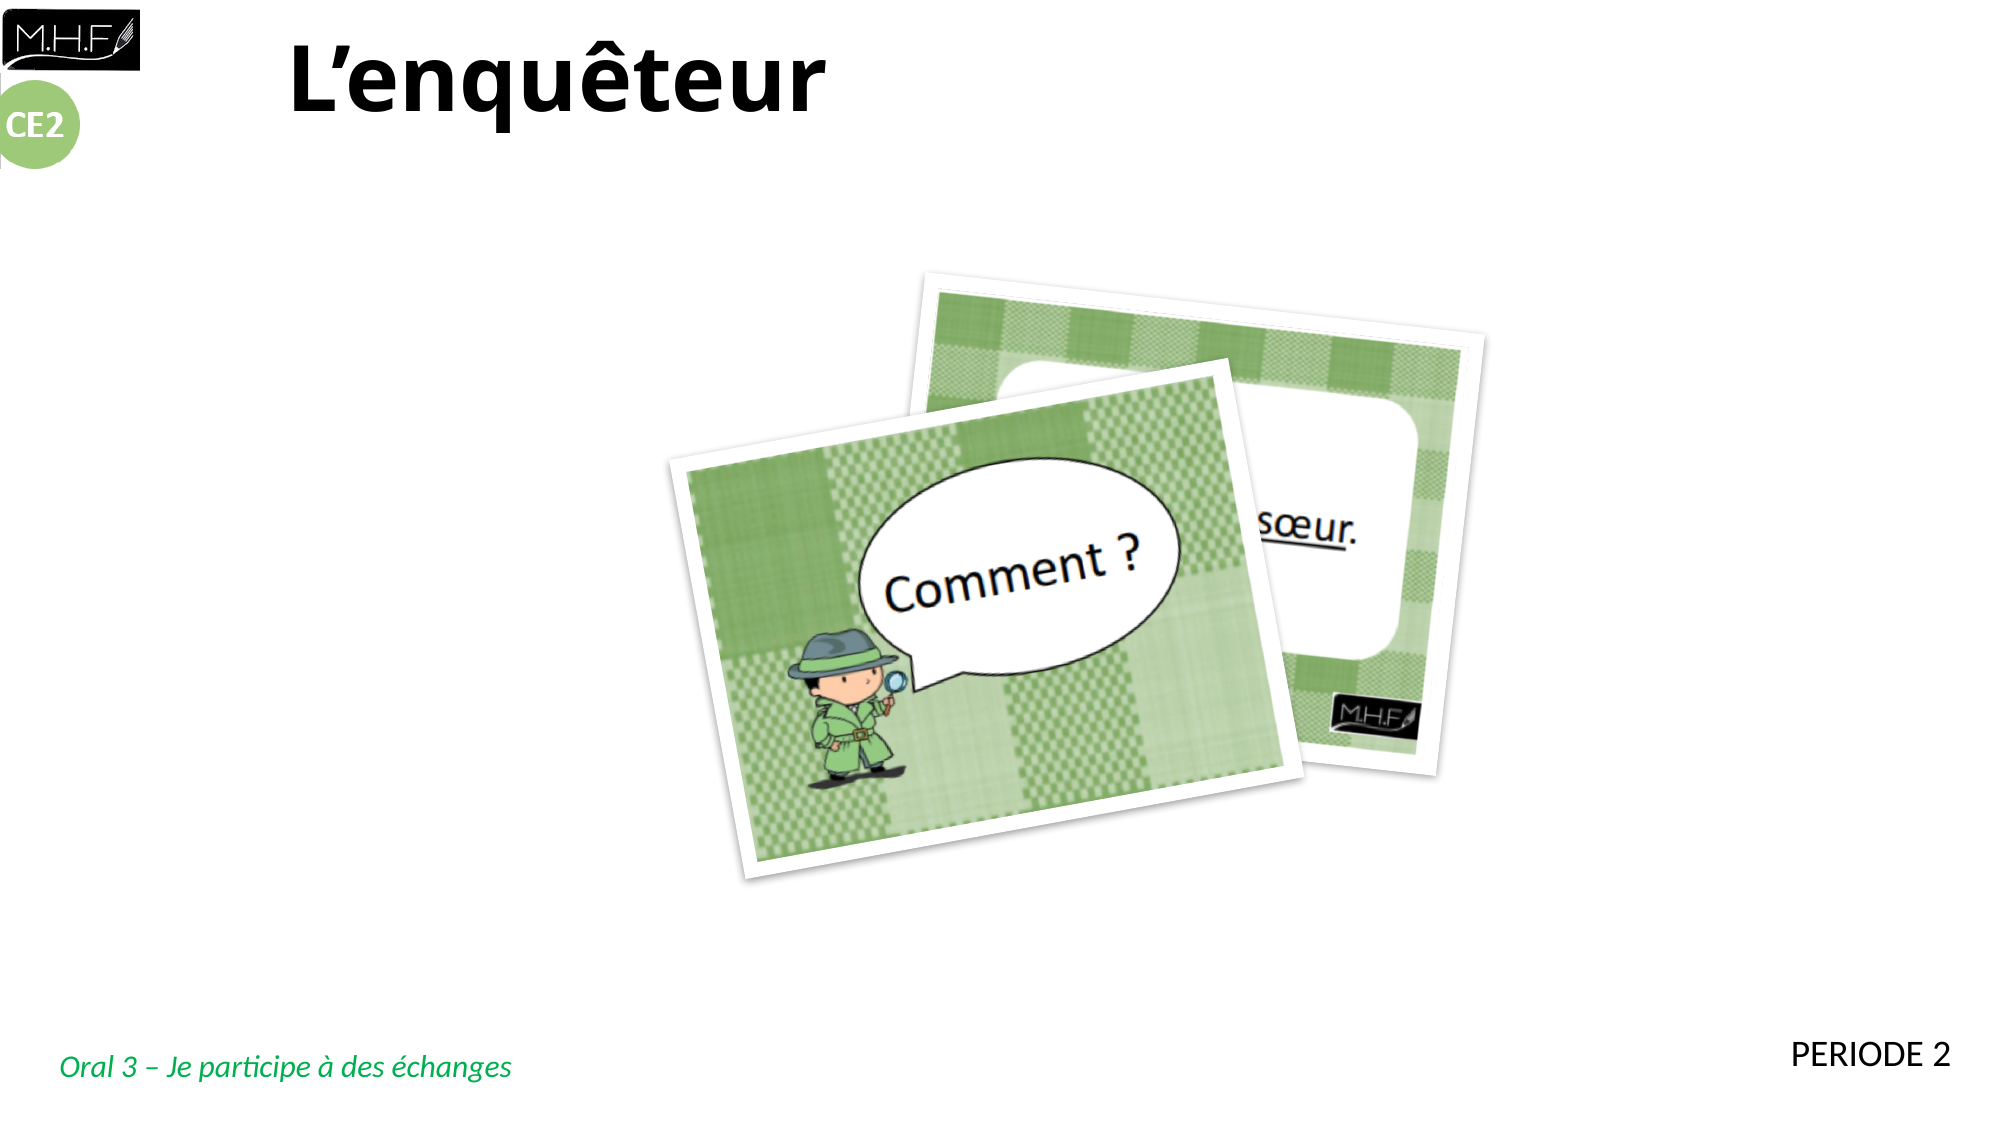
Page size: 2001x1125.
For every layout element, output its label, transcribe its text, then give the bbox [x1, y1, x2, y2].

text_box Oral 3 – Je participe à des échanges [44, 1038, 1346, 1092]
picture [687, 290, 1468, 861]
picture [0, 7, 140, 169]
text_box PERIODE 2 [1362, 1021, 1967, 1082]
title L’enquêteur [271, 7, 1818, 156]
